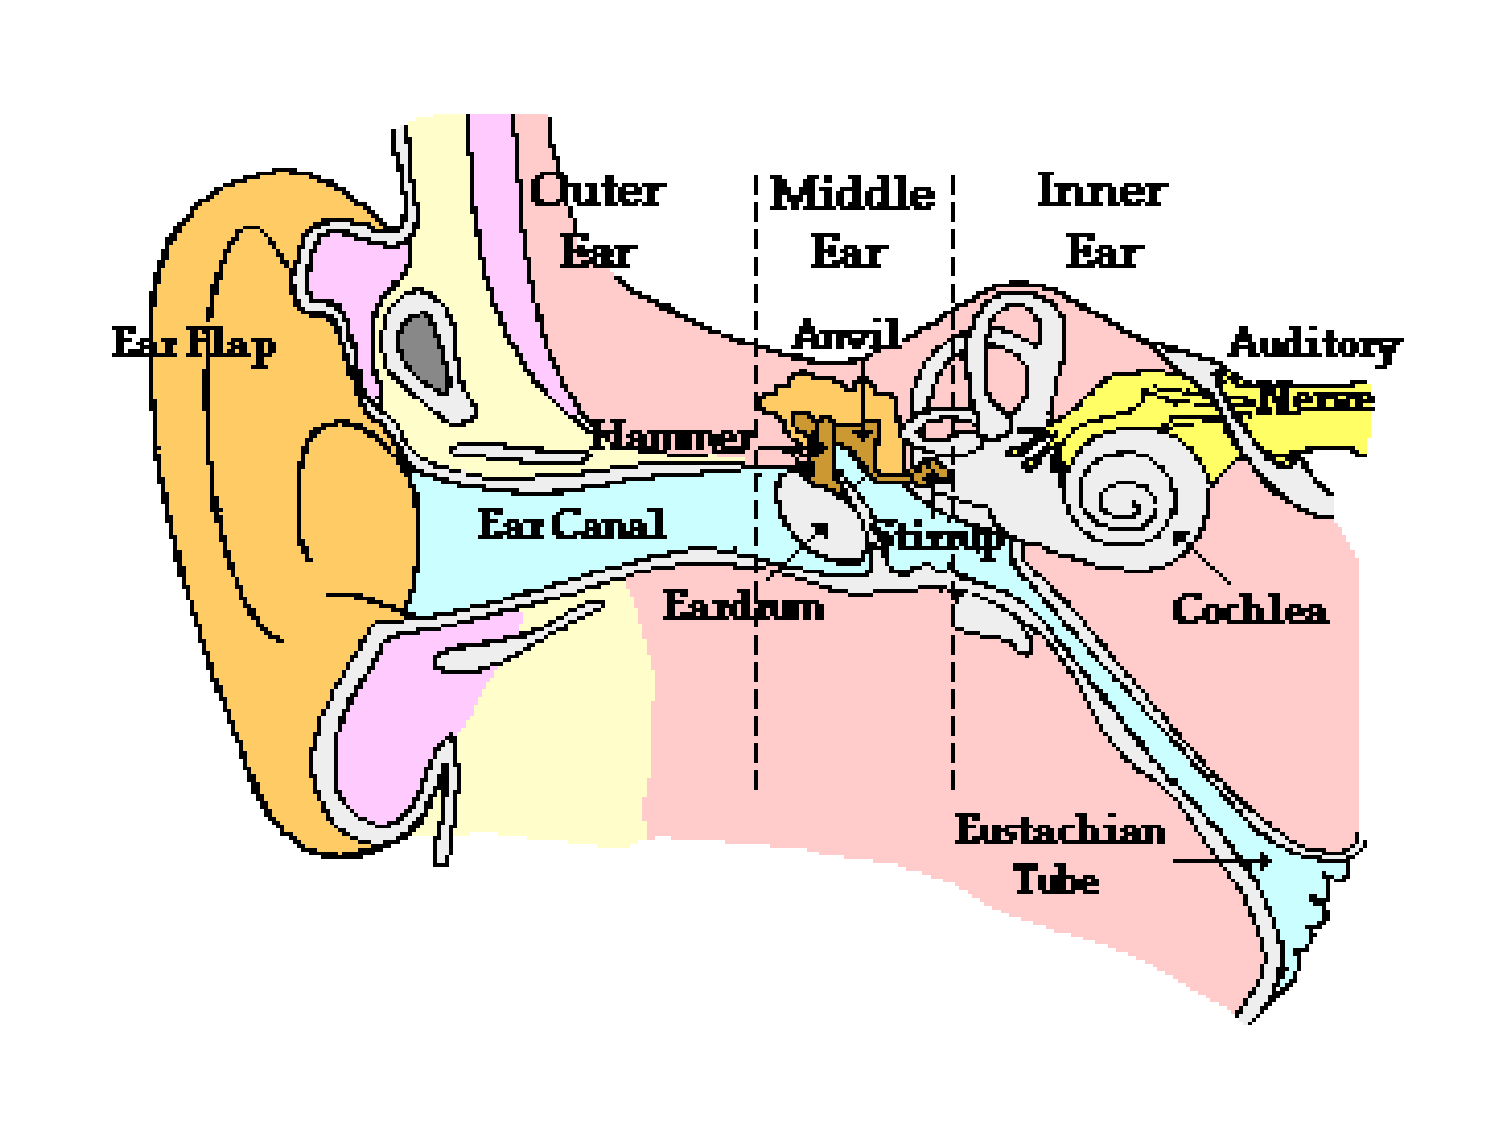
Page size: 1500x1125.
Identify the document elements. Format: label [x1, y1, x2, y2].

list [74, 87, 1426, 1053]
